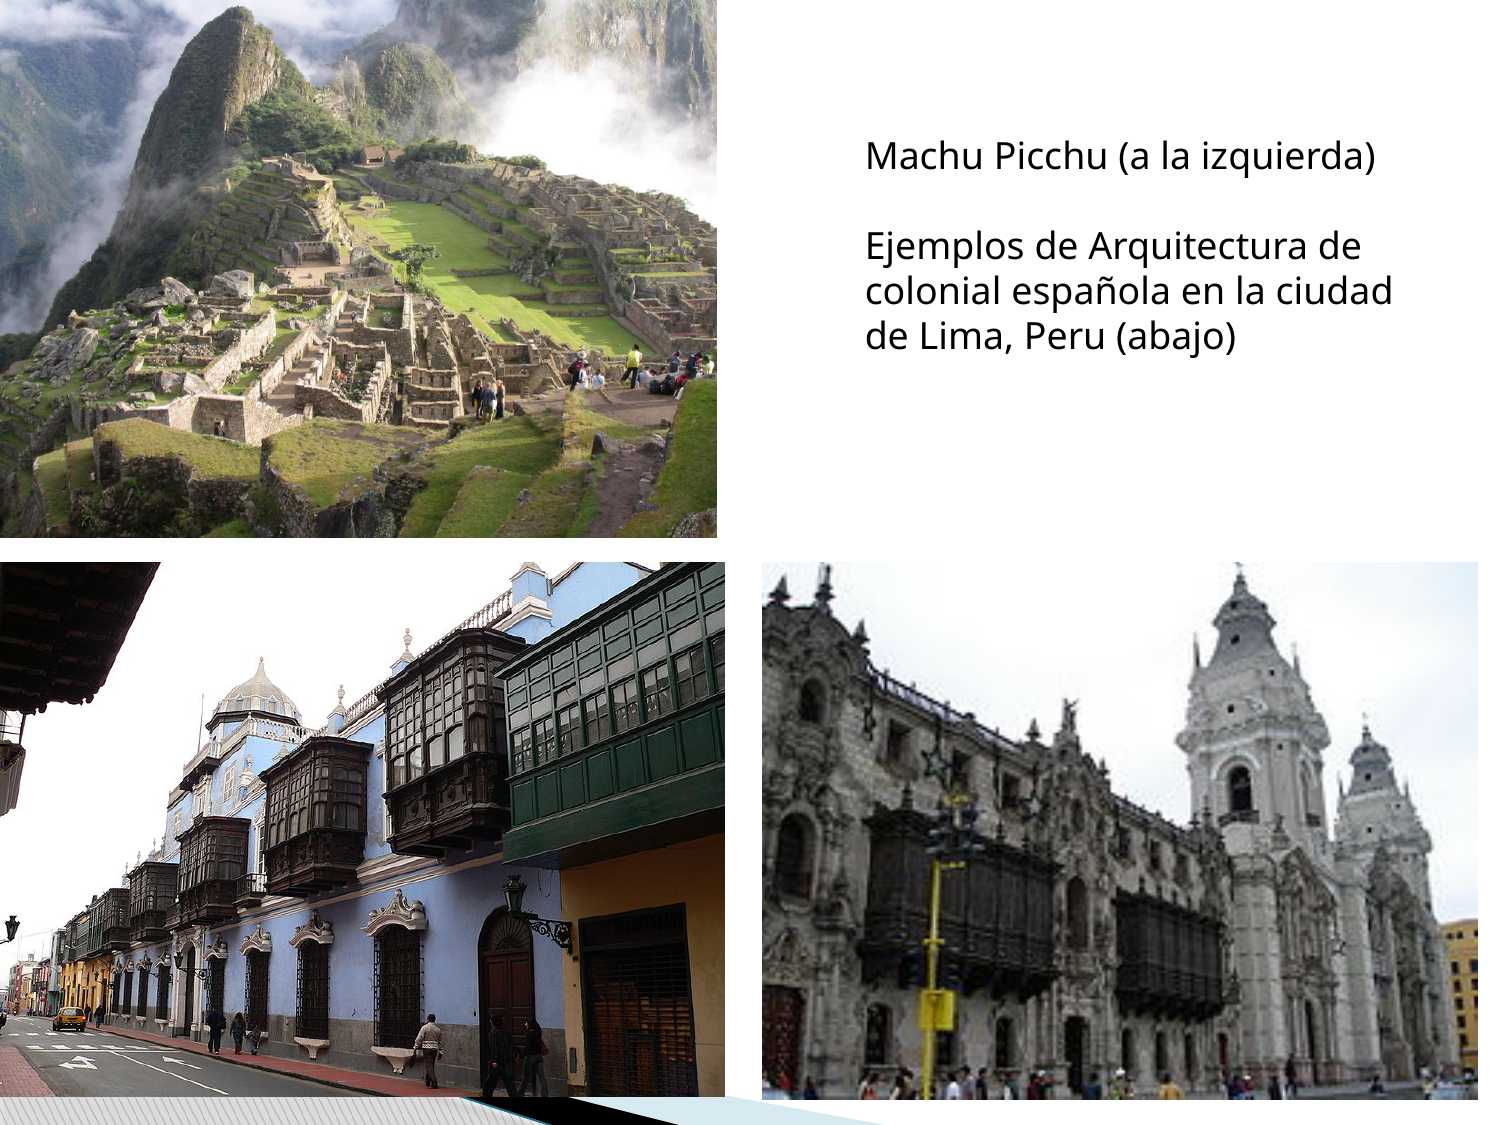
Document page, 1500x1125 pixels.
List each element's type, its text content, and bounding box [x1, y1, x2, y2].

picture [0, 562, 726, 1098]
picture [762, 562, 1478, 1101]
picture [0, 0, 717, 538]
text_box Machu Picchu (a la izquierda) Ejemplos de Arquitectura de colonial española en la ciudad de Lima, Peru (abajo) [849, 124, 1425, 365]
